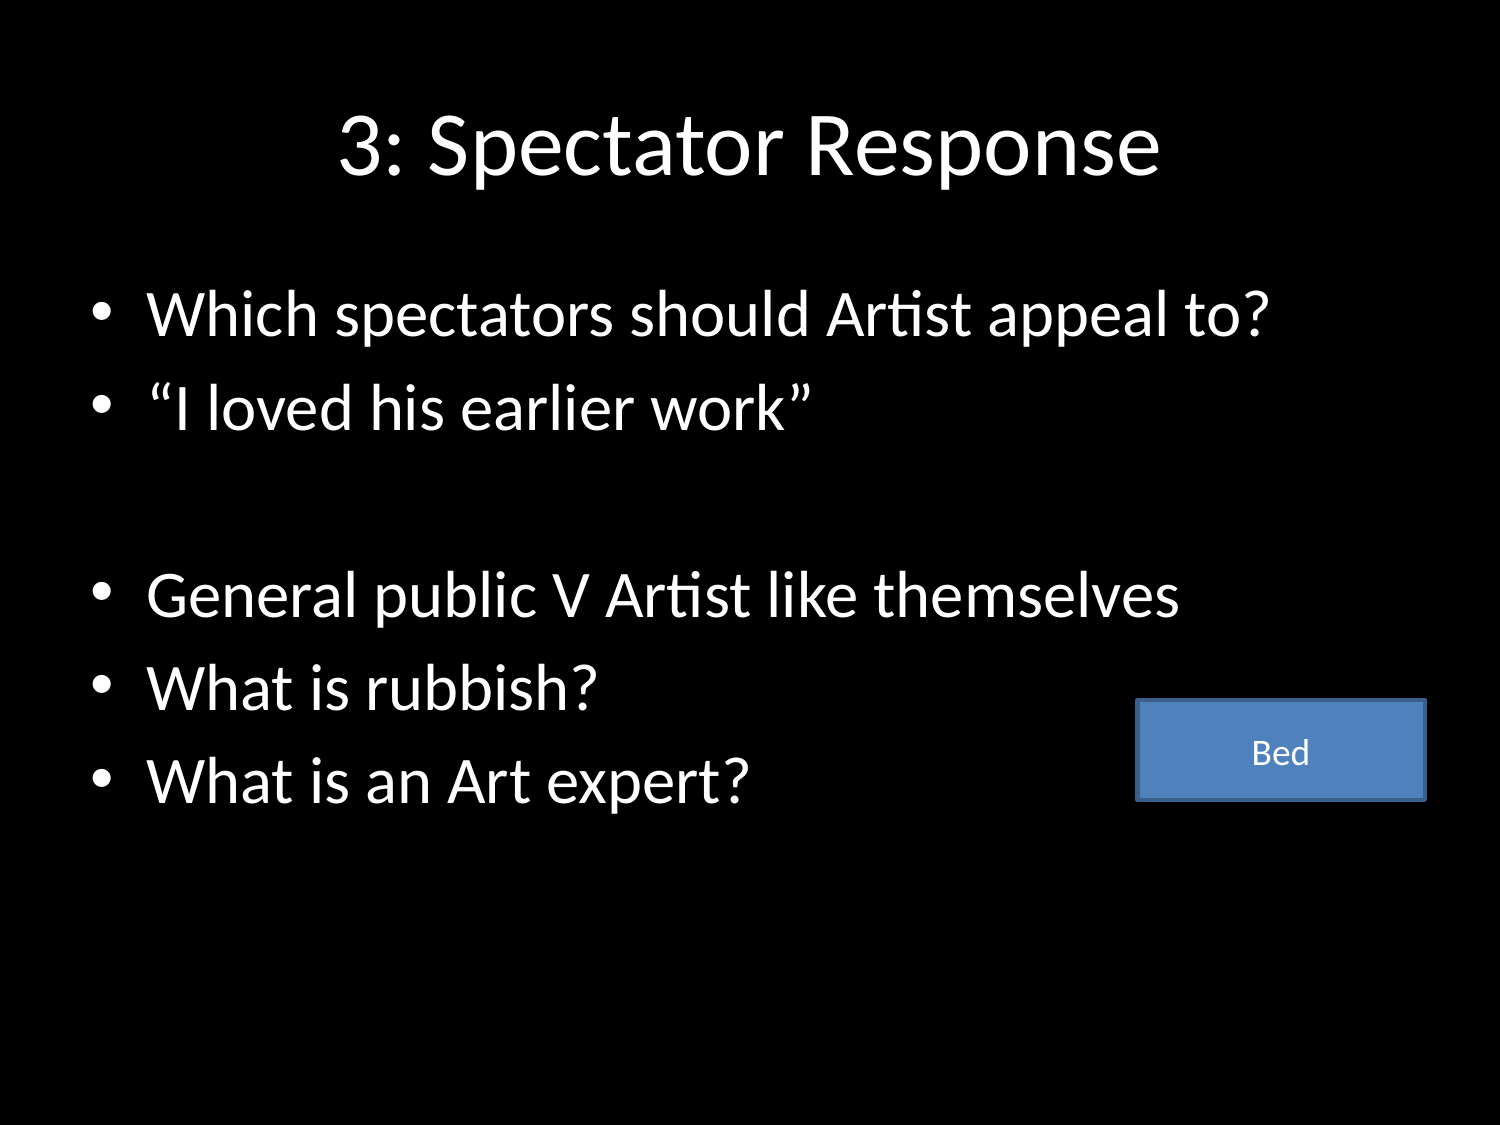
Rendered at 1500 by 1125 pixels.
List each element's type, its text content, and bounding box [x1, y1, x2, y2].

list Which spectators should Artist appeal to? “I loved his earlier work” General public V Artist like themselves What is rubbish? What is an Art expert? [75, 262, 1425, 963]
title 3: Spectator Response [75, 45, 1425, 233]
text_box Bed [1135, 698, 1427, 802]
